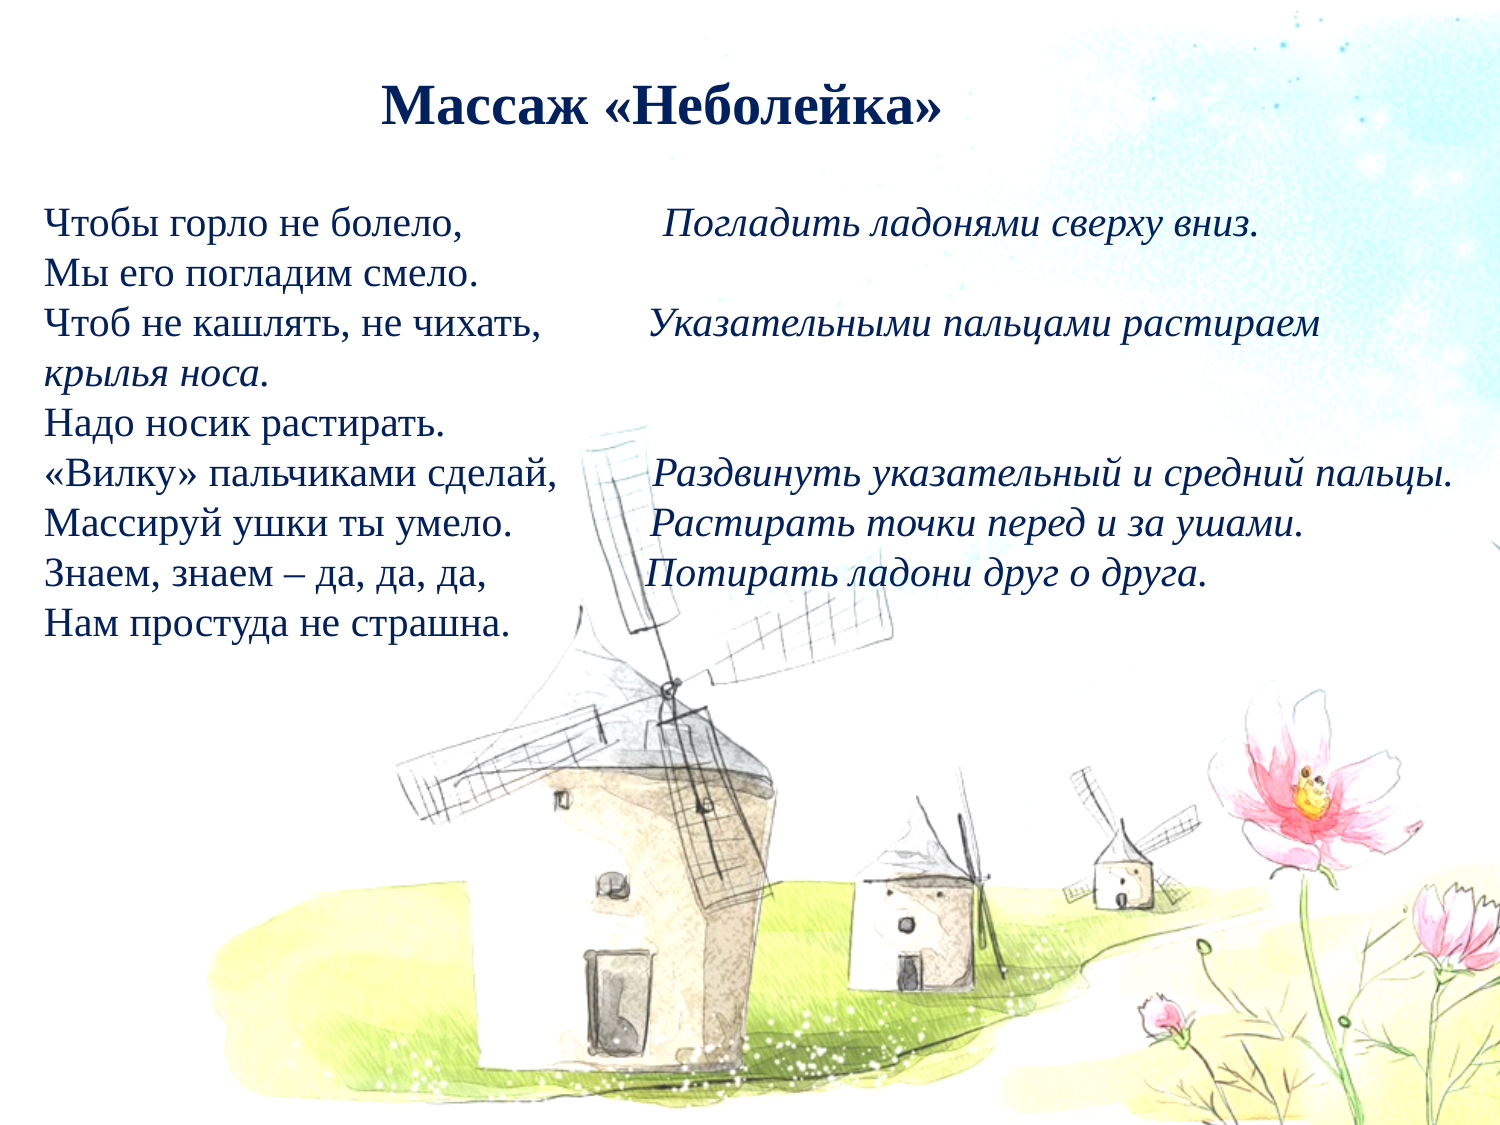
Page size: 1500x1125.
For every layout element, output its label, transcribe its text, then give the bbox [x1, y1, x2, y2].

text_box Чтобы горло не болело, Погладить ладонями сверху вниз. Мы его погладим смело. Чтоб не кашлять, не чихать, Указательными пальцами растираем крылья носа. Надо носик растирать. «Вилку» пальчиками сделай, Раздвинуть указательный и средний пальцы. Массируй ушки ты умело. Растирать точки перед и за ушами. Знаем, знаем – да, да, да, Потирать ладони друг о друга. Нам простуда не страшна. [29, 187, 177, 653]
picture [182, 0, 1500, 1125]
